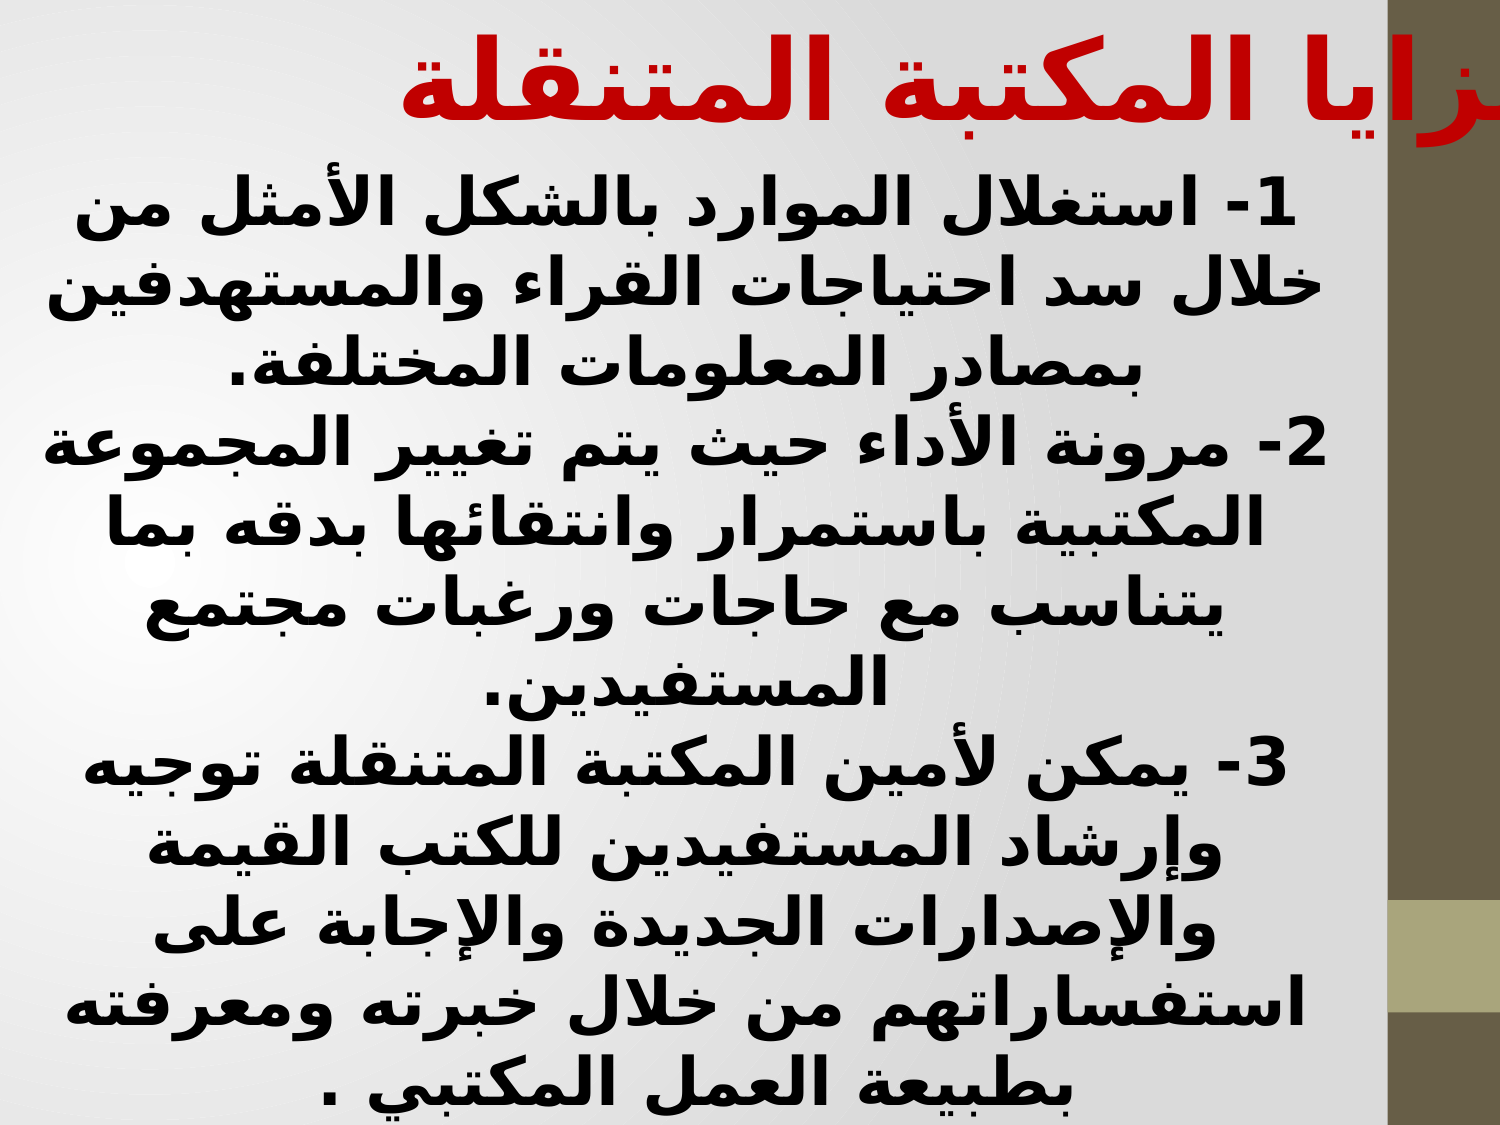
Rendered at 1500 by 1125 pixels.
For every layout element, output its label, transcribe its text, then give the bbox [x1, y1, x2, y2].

text_box مزايا المكتبة المتنقلة [381, 0, 1500, 150]
text_box 1- استغلال الموارد بالشكل الأمثل من خلال سد احتياجات القراء والمستهدفين بمصادر المعلومات المختلفة. 2- مرونة الأداء حيث يتم تغيير المجموعة المكتبية باستمرار وانتقائها بدقه بما يتناسب مع حاجات ورغبات مجتمع المستفيدين. 3- يمكن لأمين المكتبة المتنقلة توجيه وإرشاد المستفيدين للكتب القيمة والإصدارات الجديدة والإجابة على استفساراتهم من خلال خبرته ومعرفته بطبيعة العمل المكتبي . 4- تحسين الخدمات المباشرة إذ تمتاز المكتبة المتنقلة بأنها اكثر فعالية من بقية فروع المكتبات العامة فخدمة المراجع وإرشاد المستفيدين تتم غالباً في وقت قصير من خلال التعاون بين أمين المكتبة وجمهور المستفيدين. [0, 151, 1374, 1125]
